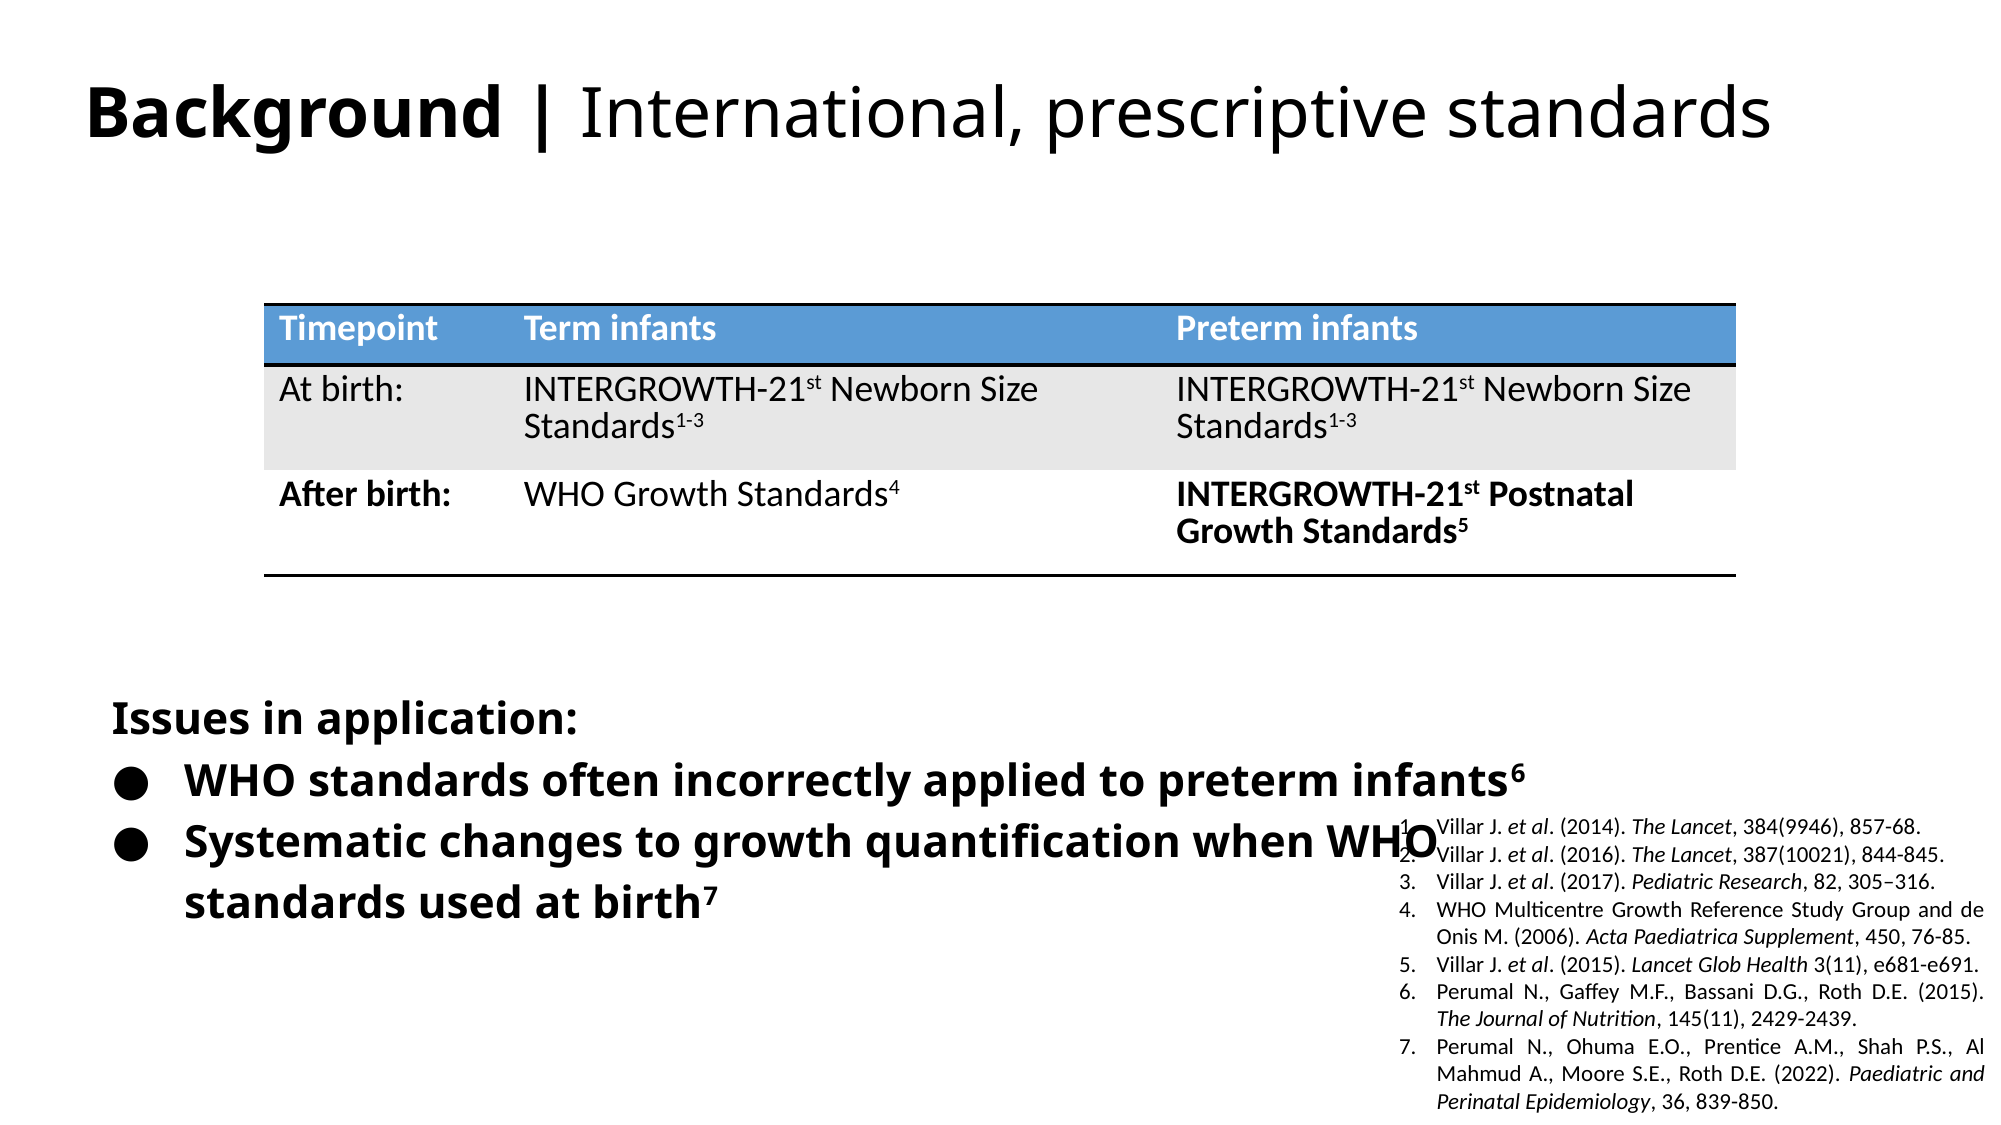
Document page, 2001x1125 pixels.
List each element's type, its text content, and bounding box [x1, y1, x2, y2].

table_header Term infants [509, 306, 1161, 363]
title Background | International, prescriptive standards [64, 48, 1928, 174]
table_cell After birth: [264, 470, 509, 574]
table_cell At birth: [264, 367, 509, 470]
table_cell WHO Growth Standards4 [509, 470, 1161, 574]
table_cell INTERGROWTH-21st Newborn Size Standards1-3 [1161, 367, 1736, 470]
table_header Preterm infants [1161, 306, 1736, 363]
list Issues in application: WHO standards often incorrectly applied to preterm infants6 Systematic changes to growth quantification when WHO standards used at birth7 [64, 662, 1928, 933]
table_cell INTERGROWTH-21st Newborn Size Standards1-3 [509, 367, 1161, 470]
text_box Villar J. et al. (2014). The Lancet, 384(9946), 857-68. Villar J. et al. (2016). The Lancet, 387(10021), 844-845. Villar J. et al. (2017). Pediatric Research, 82, 305–316. WHO Multicentre Growth Reference Study Group and de Onis M. (2006). Acta Paediatrica Supplement, 450, 76-85. Villar J. et al. (2015). Lancet Glob Health 3(11), e681-e691. Perumal N., Gaffey M.F., Bassani D.G., Roth D.E. (2015). The Journal of Nutrition, 145(11), 2429-2439. Perumal N., Ohuma E.O., Prentice A.M., Shah P.S., Al Mahmud A., Moore S.E., Roth D.E. (2022). Paediatric and Perinatal Epidemiology, 36, 839-850. [1384, 804, 2000, 1122]
table_cell INTERGROWTH-21st Postnatal Growth Standards5 [1161, 470, 1736, 574]
table_header Timepoint [264, 306, 509, 363]
